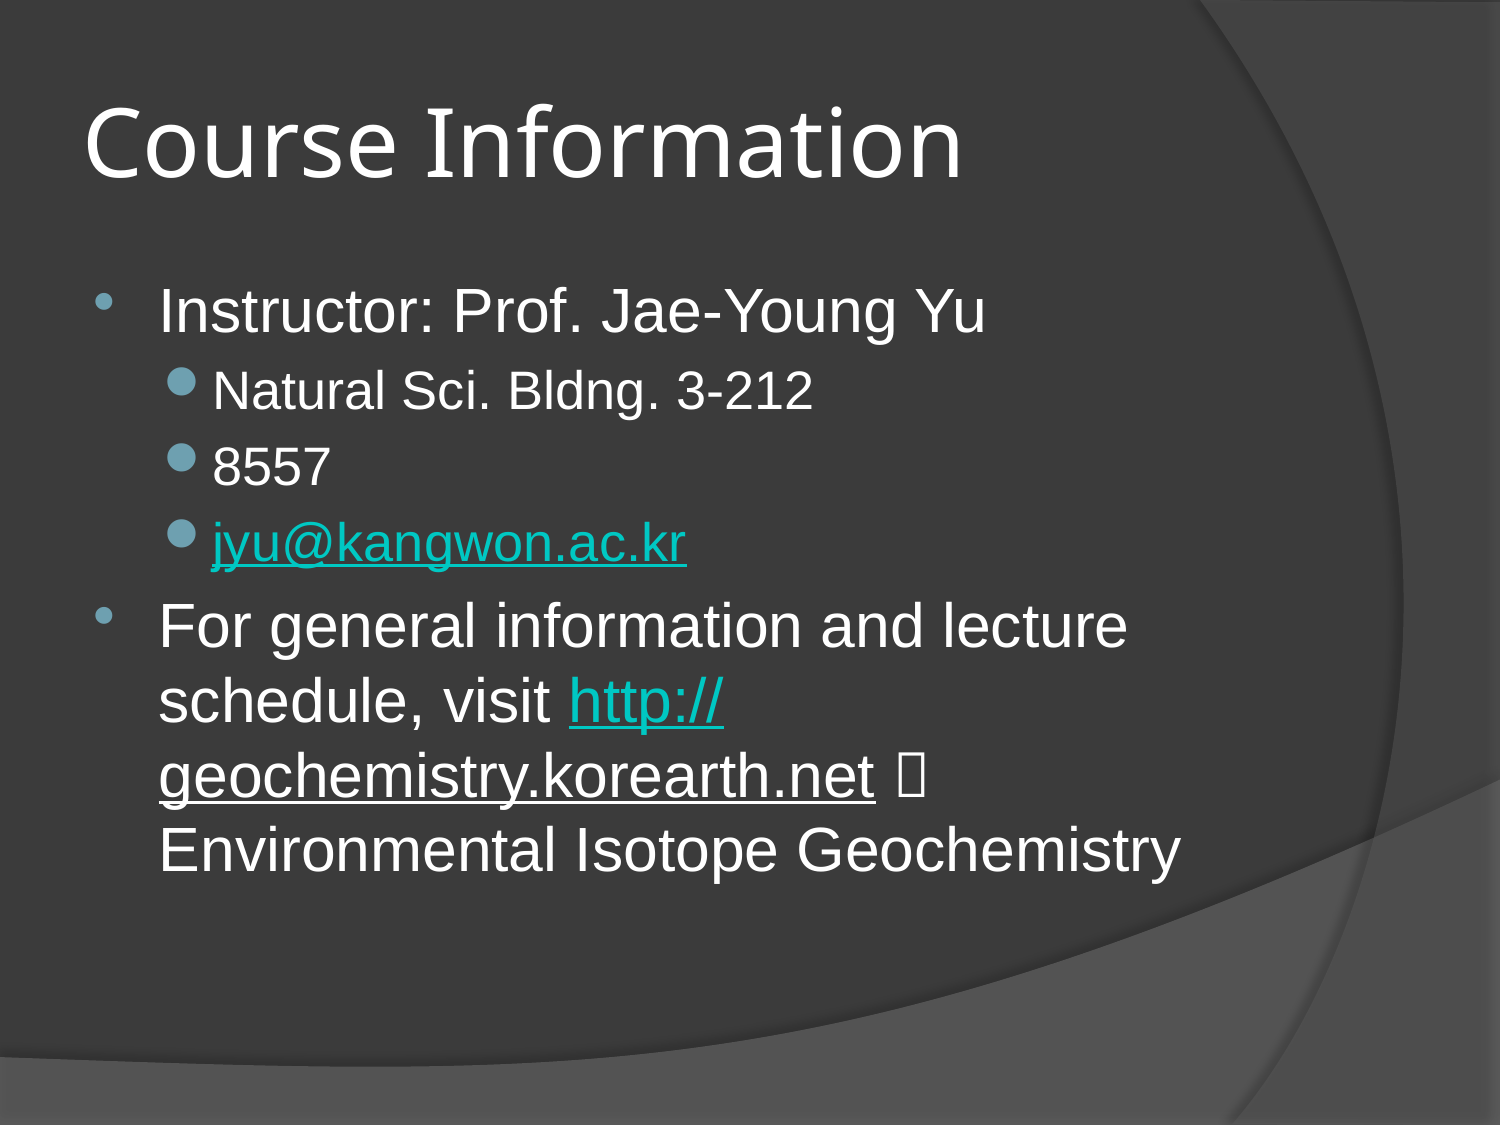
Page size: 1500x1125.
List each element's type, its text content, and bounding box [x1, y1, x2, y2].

list Instructor: Prof. Jae-Young Yu Natural Sci. Bldng. 3-212 8557 jyu@kangwon.ac.kr For general information and lecture schedule, visit http://geochemistry.korearth.net  Environmental Isotope Geochemistry [75, 262, 1300, 1005]
title Course Information [75, 45, 1300, 233]
